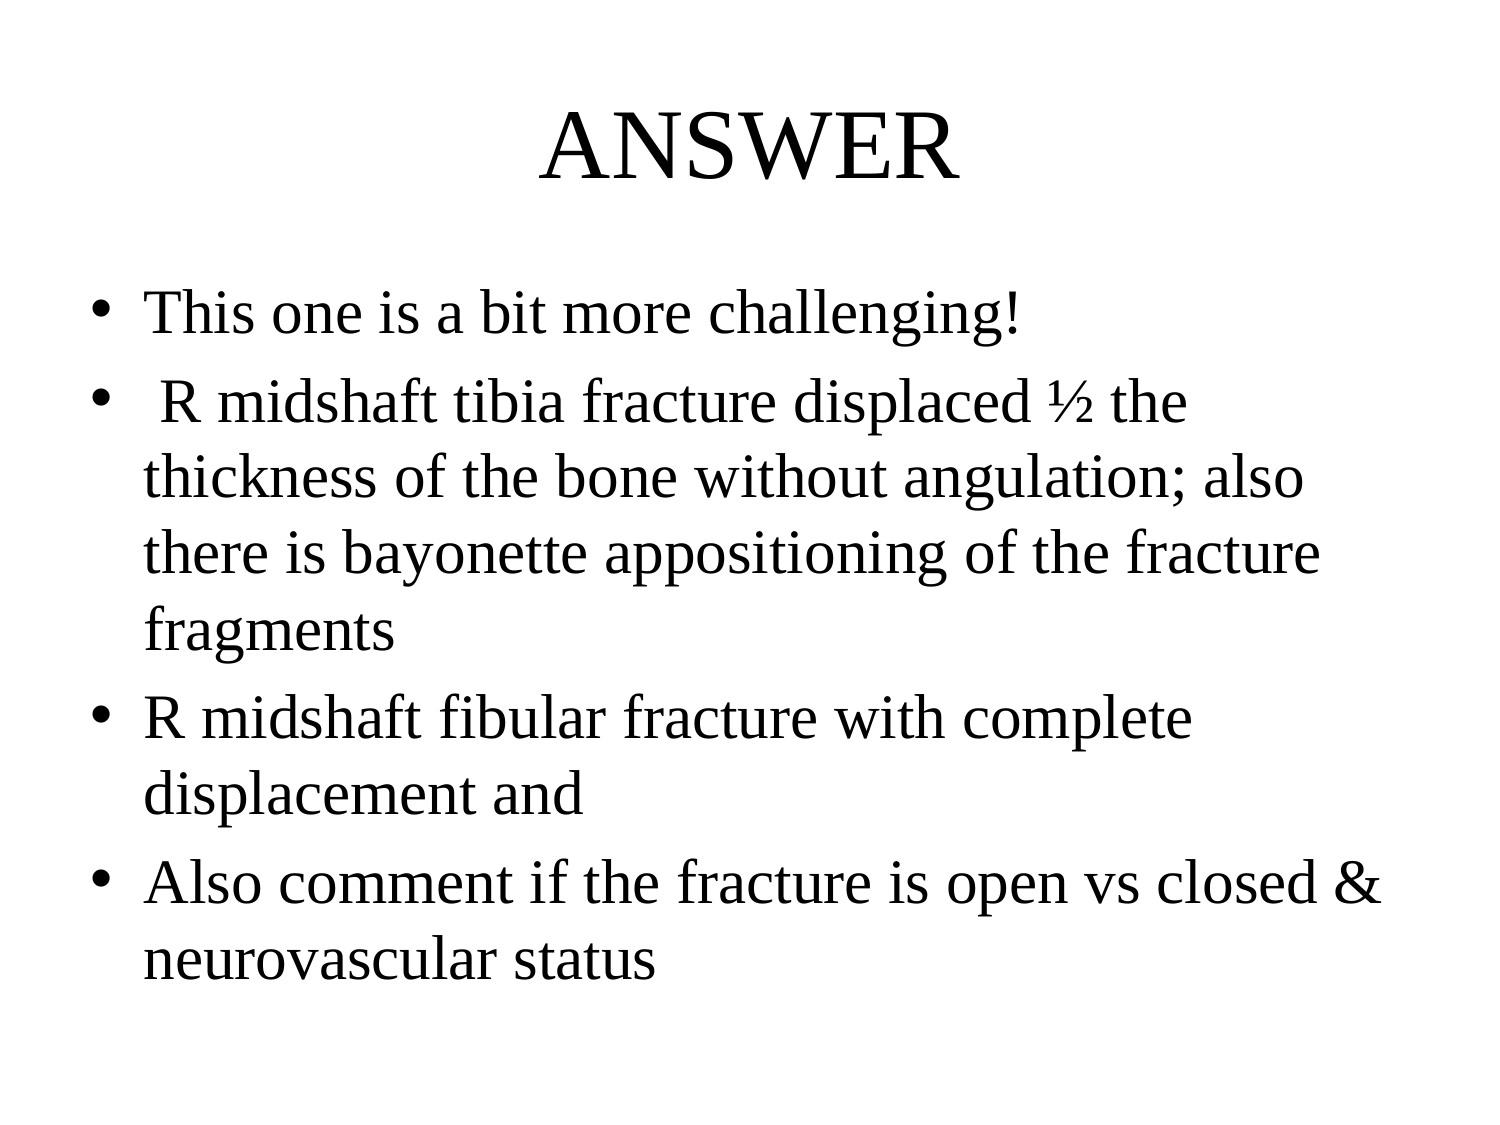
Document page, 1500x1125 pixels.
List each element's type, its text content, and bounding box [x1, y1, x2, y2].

list This one is a bit more challenging! R midshaft tibia fracture displaced ½ the thickness of the bone without angulation; also there is bayonette appositioning of the fracture fragments R midshaft fibular fracture with complete displacement and Also comment if the fracture is open vs closed & neurovascular status [75, 262, 1425, 1005]
title ANSWER [75, 45, 1425, 233]
